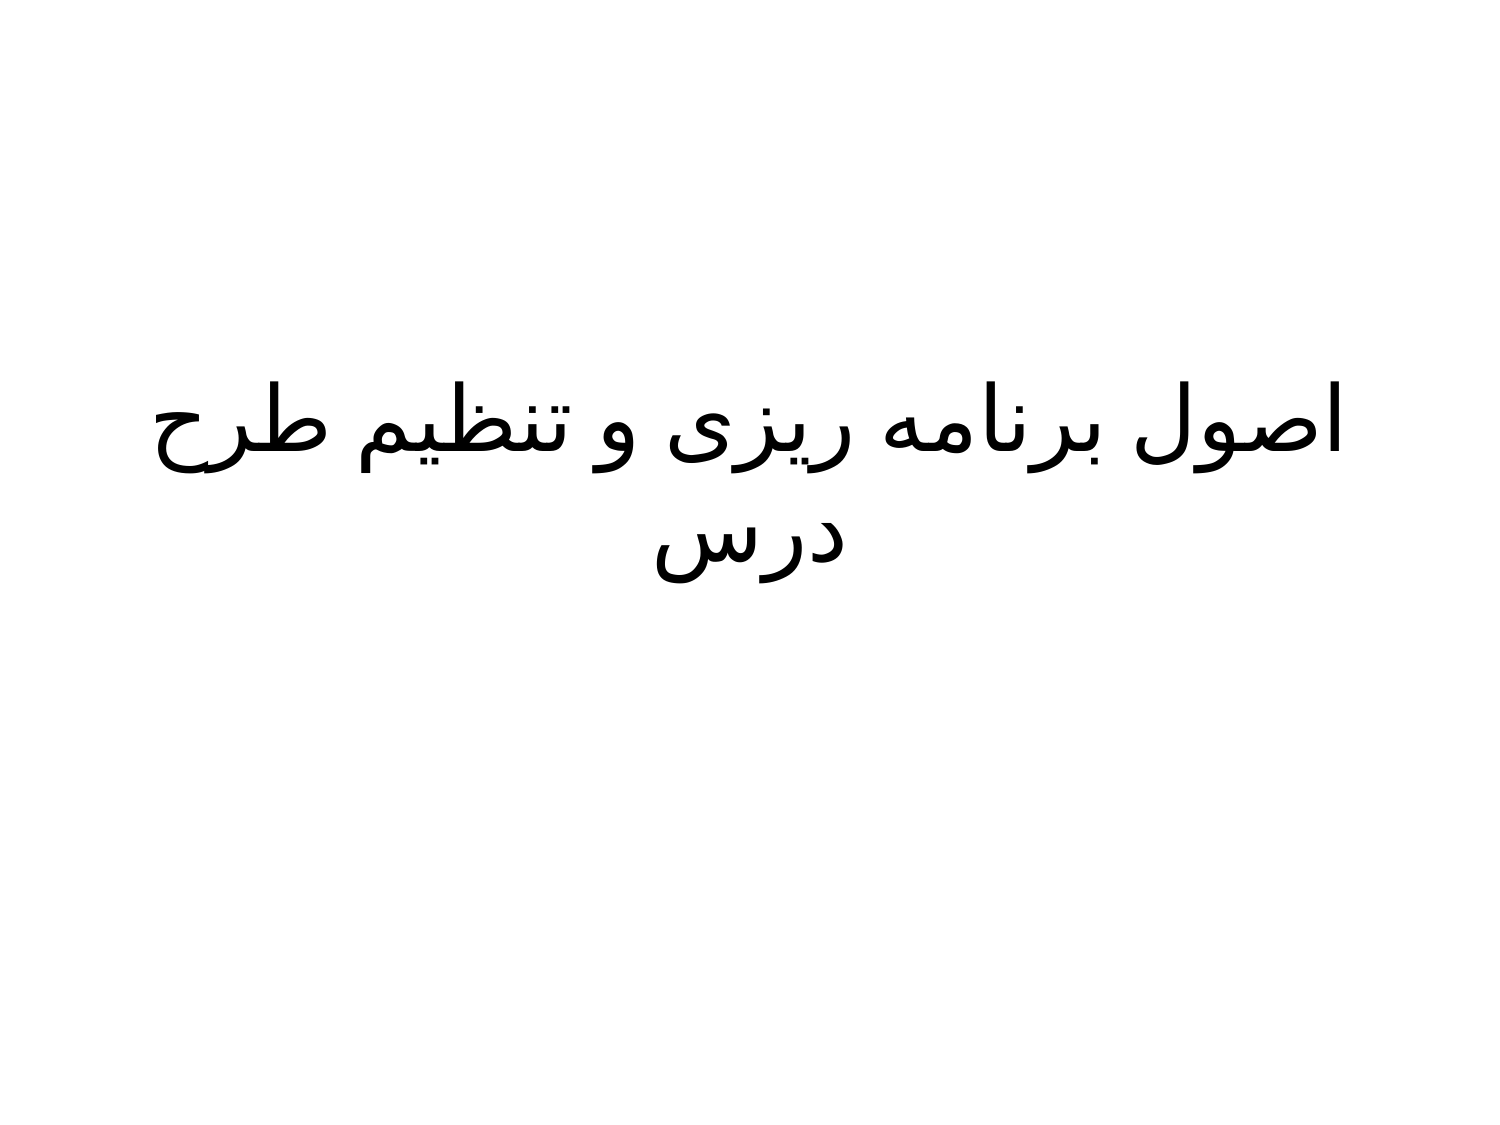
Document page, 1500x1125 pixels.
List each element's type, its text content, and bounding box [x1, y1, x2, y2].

title اصول برنامه ریزی و تنظیم طرح درس [112, 349, 1388, 591]
